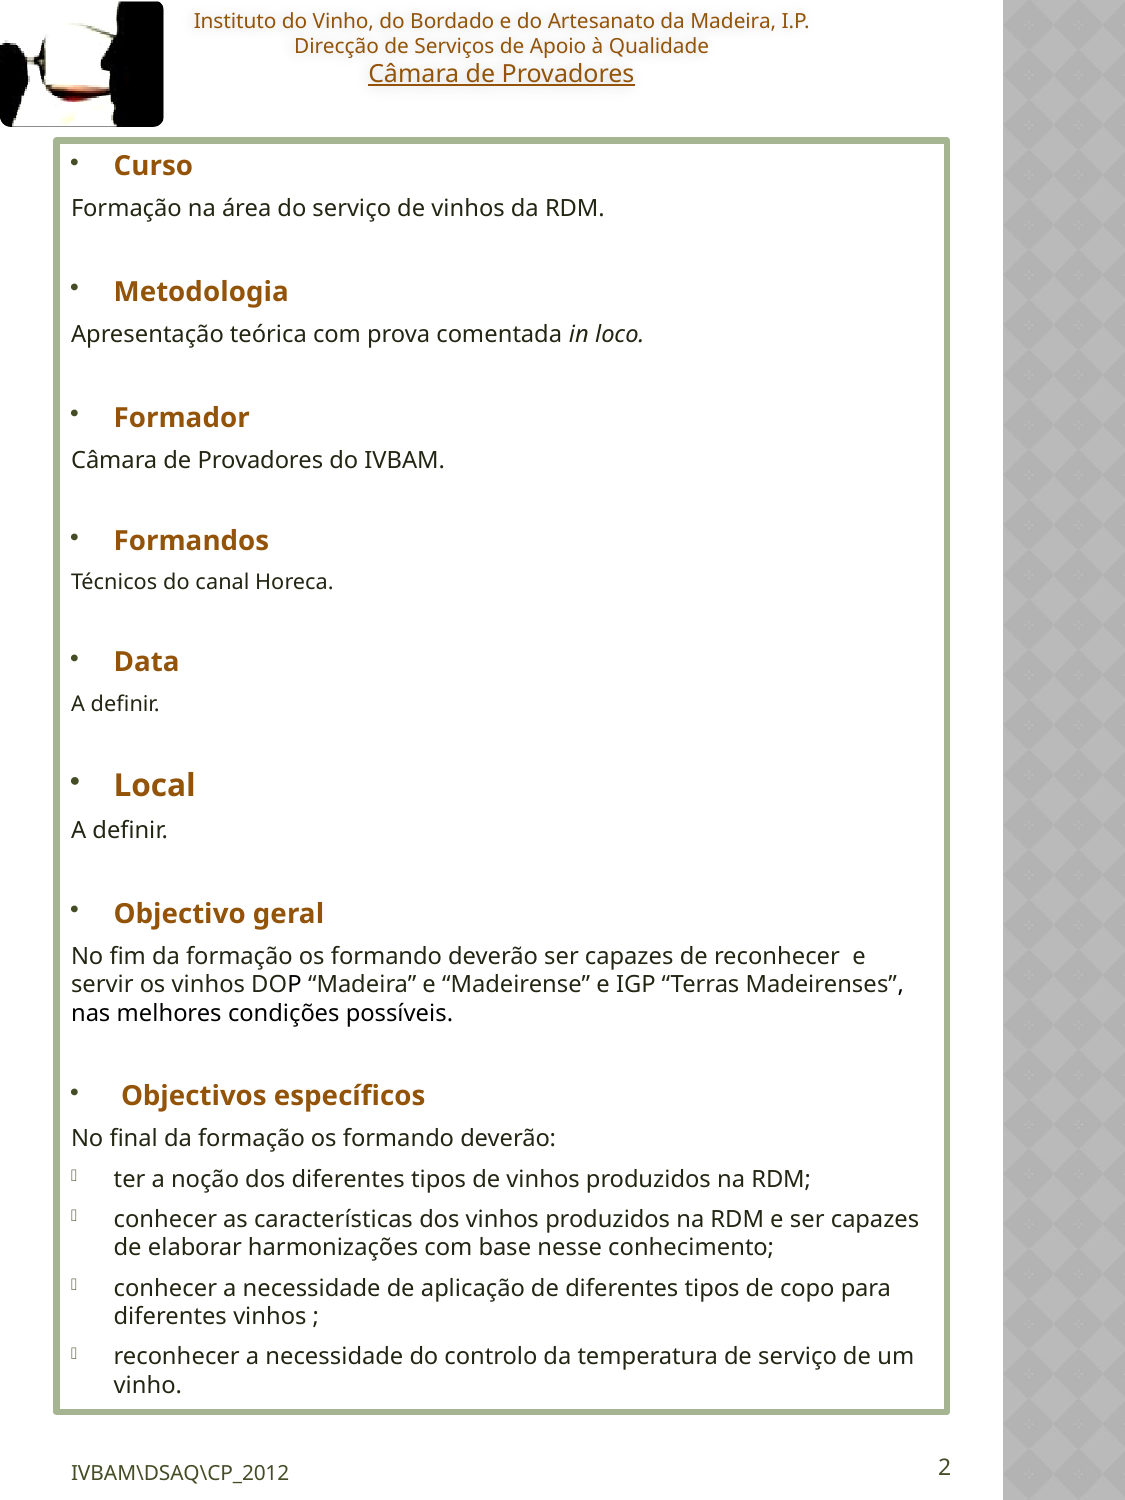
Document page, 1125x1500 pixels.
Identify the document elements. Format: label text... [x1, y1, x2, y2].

picture [0, 0, 165, 128]
footer IVBAM\DSAQ\CP_2012 [56, 1434, 507, 1485]
title Instituto do Vinho, do Bordado e do Artesanato da Madeira, I.P. Direcção de Serviços de Apoio à Qualidade Câmara de Provadores [167, 0, 947, 118]
list Curso Formação na área do serviço de vinhos da RDM. Metodologia Apresentação teórica com prova comentada in loco. Formador Câmara de Provadores do IVBAM. Formandos Técnicos do canal Horeca. Data A definir. Local A definir. Objectivo geral No fim da formação os formando deverão ser capazes de reconhecer e servir os vinhos DOP “Madeira” e “Madeirense” e IGP “Terras Madeirenses”, nas melhores condições possíveis. Objectivos específicos No final da formação os formando deverão: ter a noção dos diferentes tipos de vinhos produzidos na RDM; conhecer as características dos vinhos produzidos na RDM e ser capazes de elaborar harmonizações com base nesse conhecimento; conhecer a necessidade de aplicação de diferentes tipos de copo para diferentes vinhos ; reconhecer a necessidade do controlo da temperatura de serviço de um vinho. [53, 137, 950, 1415]
slide_number 2 [878, 1433, 952, 1484]
